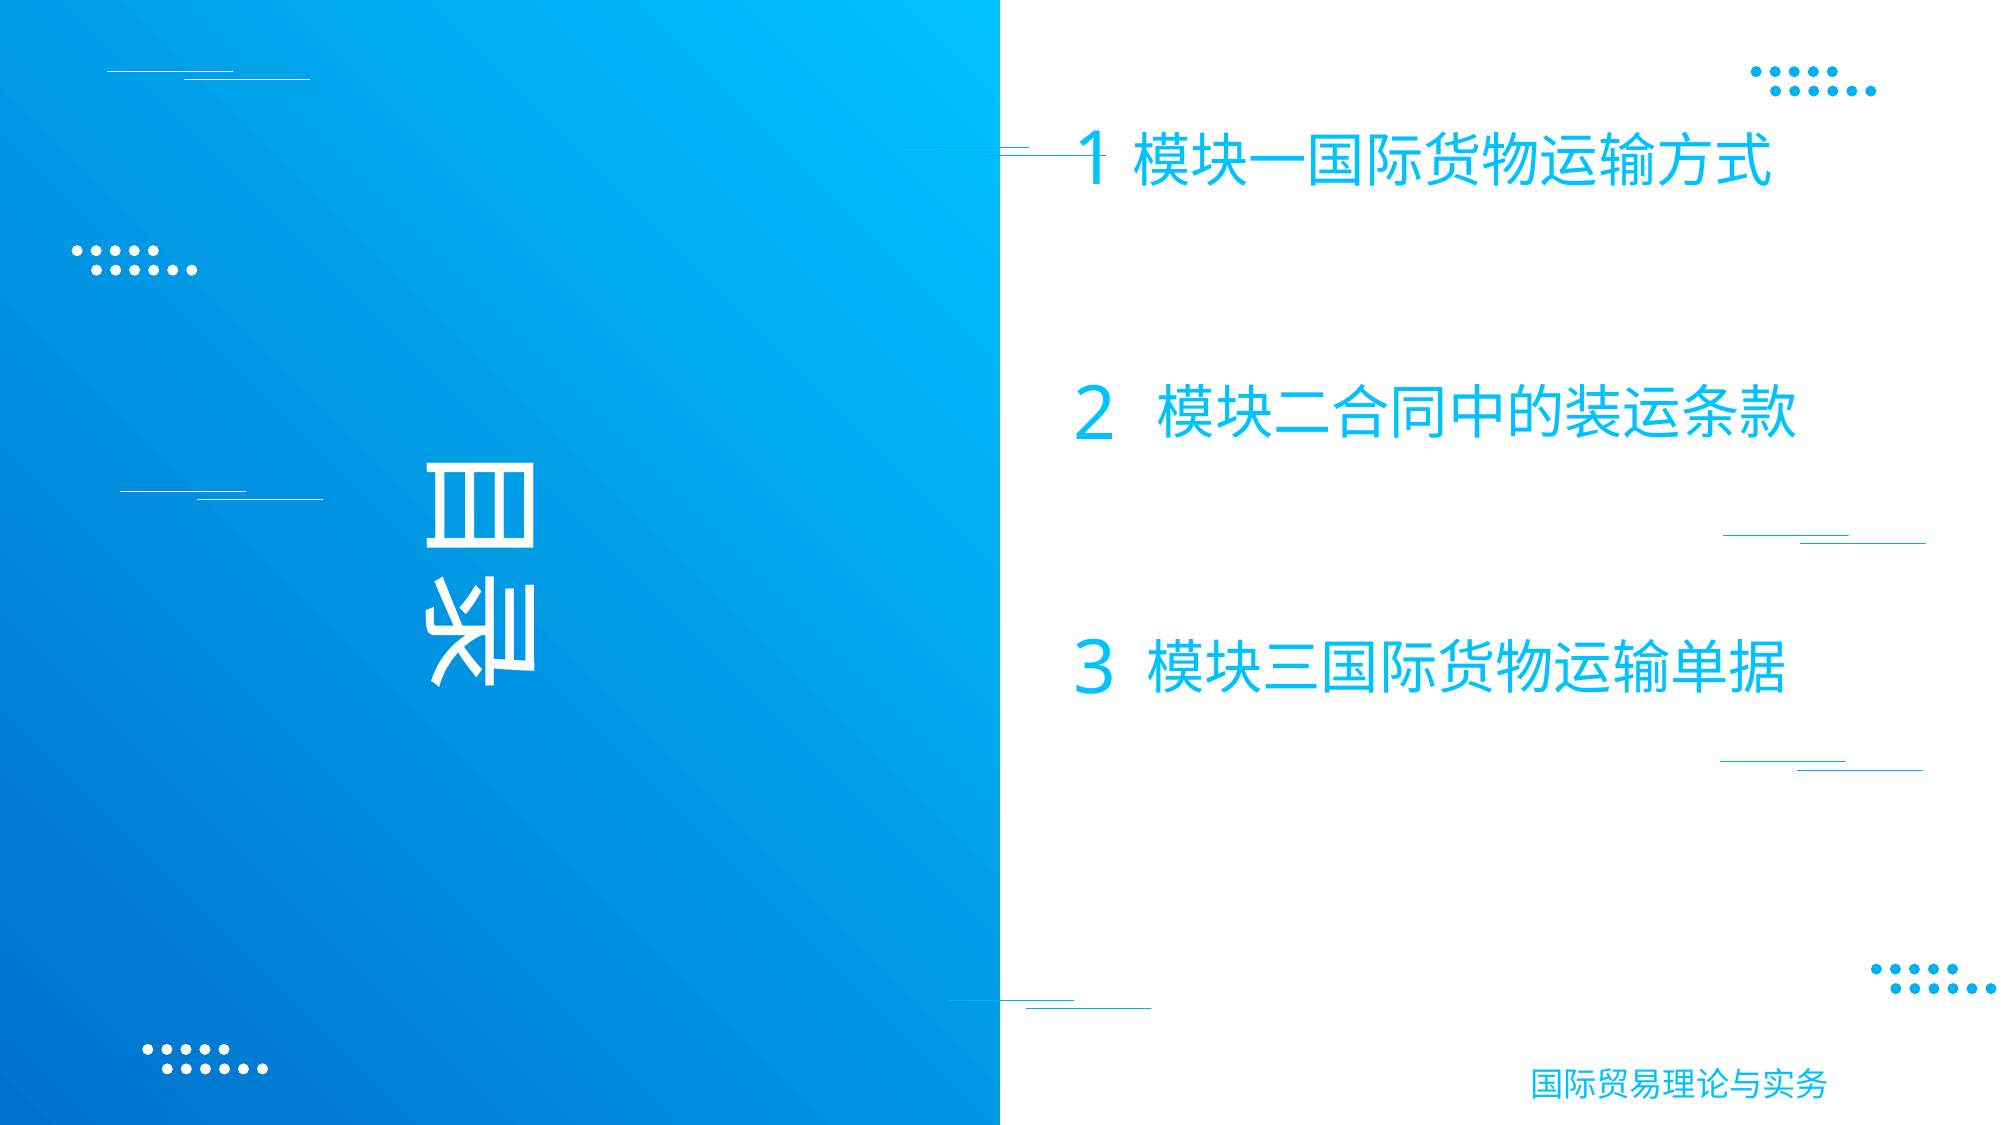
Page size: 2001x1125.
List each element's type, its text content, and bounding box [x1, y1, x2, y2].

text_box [948, 1000, 1152, 1013]
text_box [903, 147, 1028, 161]
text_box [1028, 100, 1901, 906]
text_box 目录 [386, 428, 614, 697]
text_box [120, 491, 323, 504]
text_box [0, 0, 1000, 1125]
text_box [1038, 90, 1152, 709]
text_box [71, 245, 198, 276]
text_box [1901, 761, 1923, 775]
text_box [1750, 66, 1877, 97]
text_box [1870, 963, 1997, 995]
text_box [142, 1043, 268, 1075]
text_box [1901, 535, 1926, 548]
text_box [107, 71, 310, 84]
text_box 国际贸易理论与实务 [1515, 1043, 1931, 1111]
